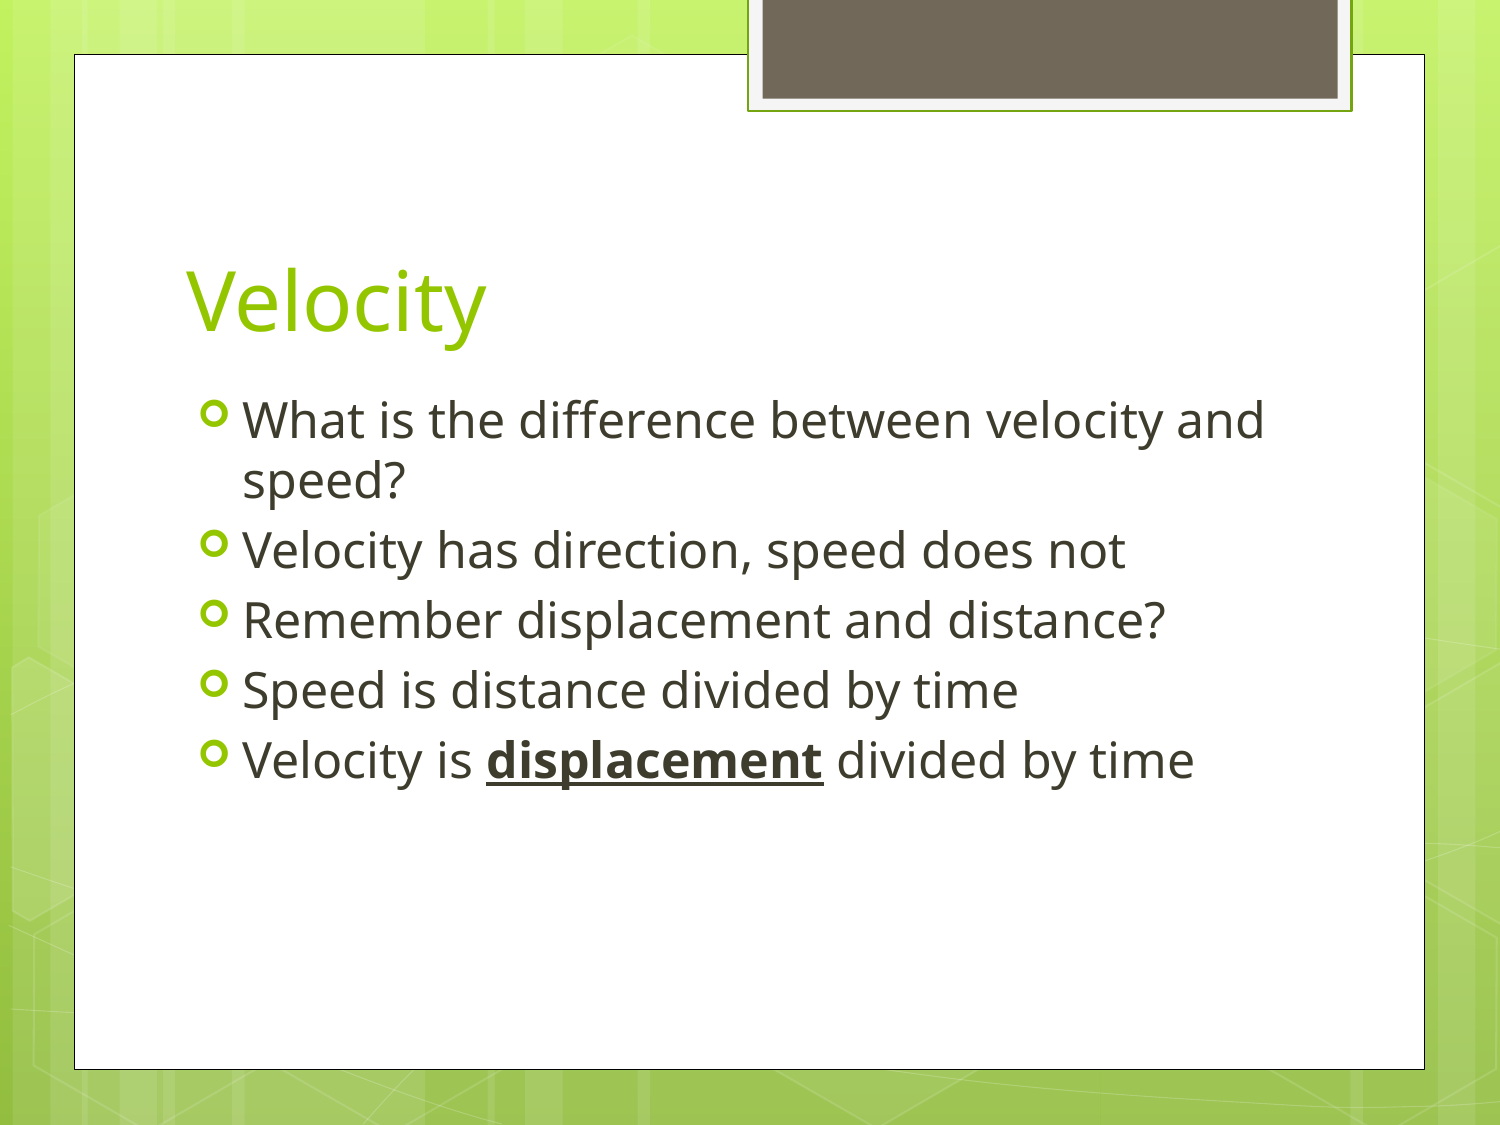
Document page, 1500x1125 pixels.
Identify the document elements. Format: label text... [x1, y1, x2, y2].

title Velocity [171, 168, 1324, 357]
list What is the difference between velocity and speed? Velocity has direction, speed does not Remember displacement and distance? Speed is distance divided by time Velocity is displacement divided by time [171, 381, 1283, 957]
